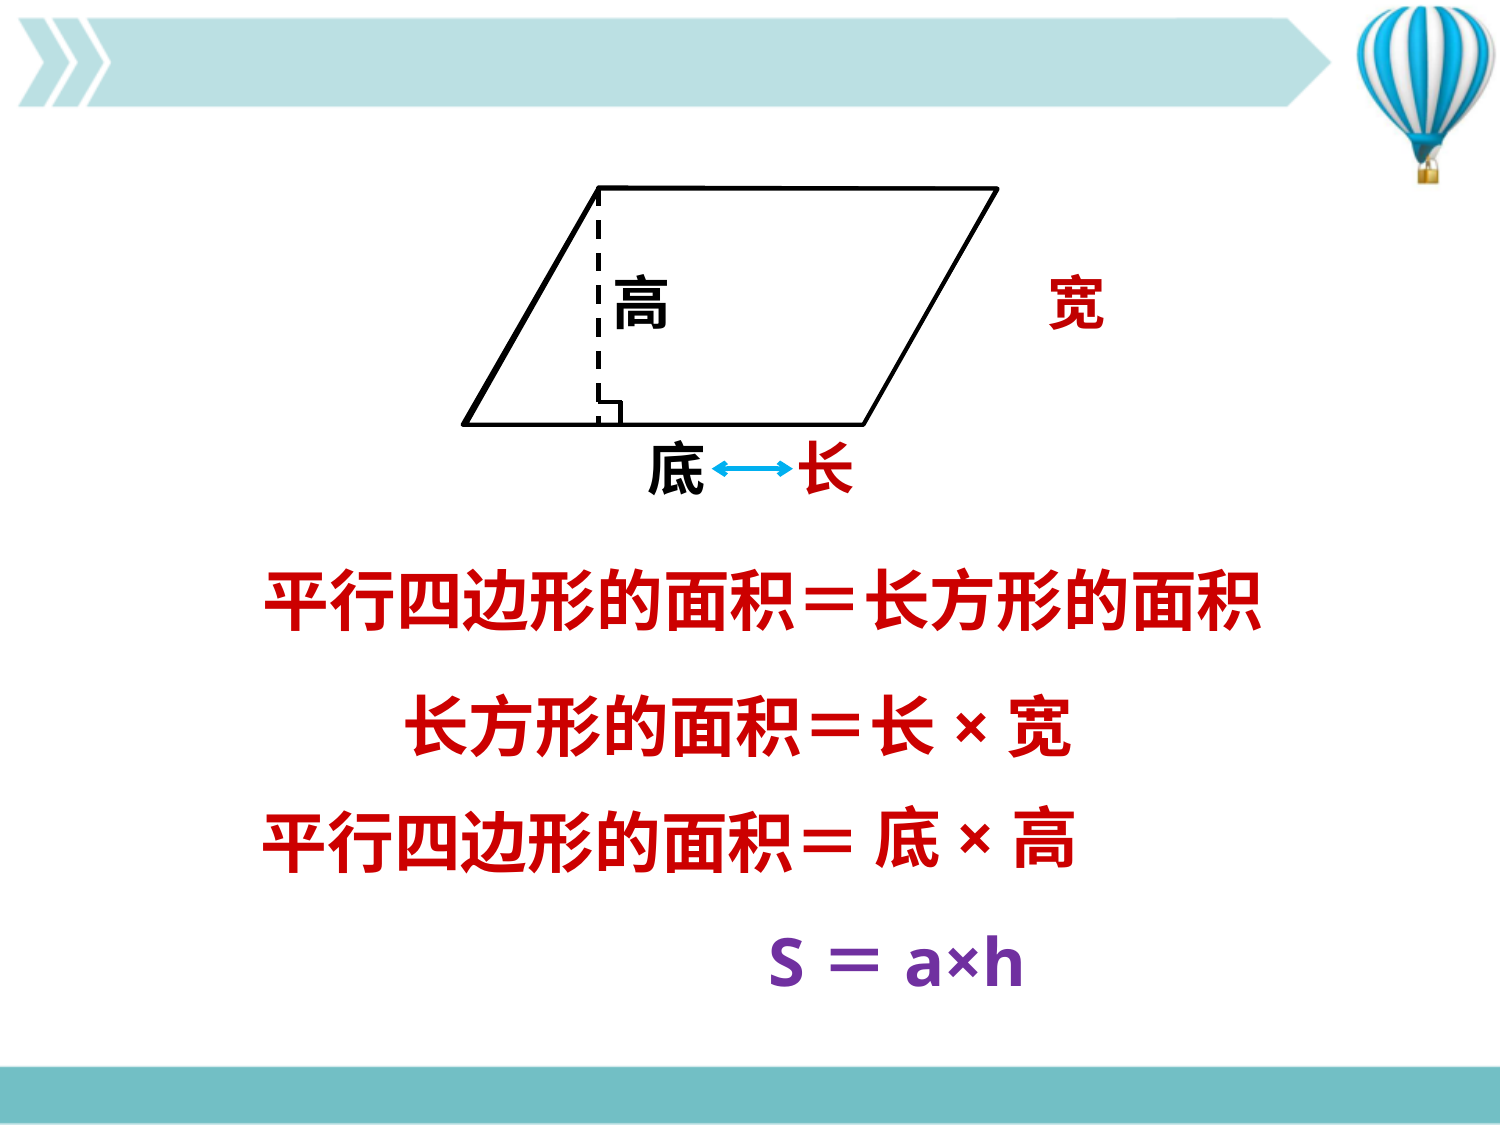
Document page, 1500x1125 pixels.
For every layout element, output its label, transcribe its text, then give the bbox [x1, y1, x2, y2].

text_box 平行四边形的面积＝ [246, 792, 916, 888]
text_box 高 [602, 259, 690, 345]
text_box 底×高 [859, 788, 1112, 884]
text_box 平行四边形的面积＝长方形的面积 [59, 551, 1467, 647]
text_box 长 [782, 424, 874, 510]
text_box 宽 [1033, 259, 1125, 345]
text_box S＝a×h [754, 911, 1231, 1007]
text_box [460, 190, 595, 427]
text_box 长方形的面积＝长×宽 [34, 677, 1442, 773]
text_box [463, 193, 594, 427]
text_box [598, 186, 999, 427]
text_box 底 [633, 424, 725, 510]
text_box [598, 401, 623, 425]
picture [0, 0, 1500, 1125]
